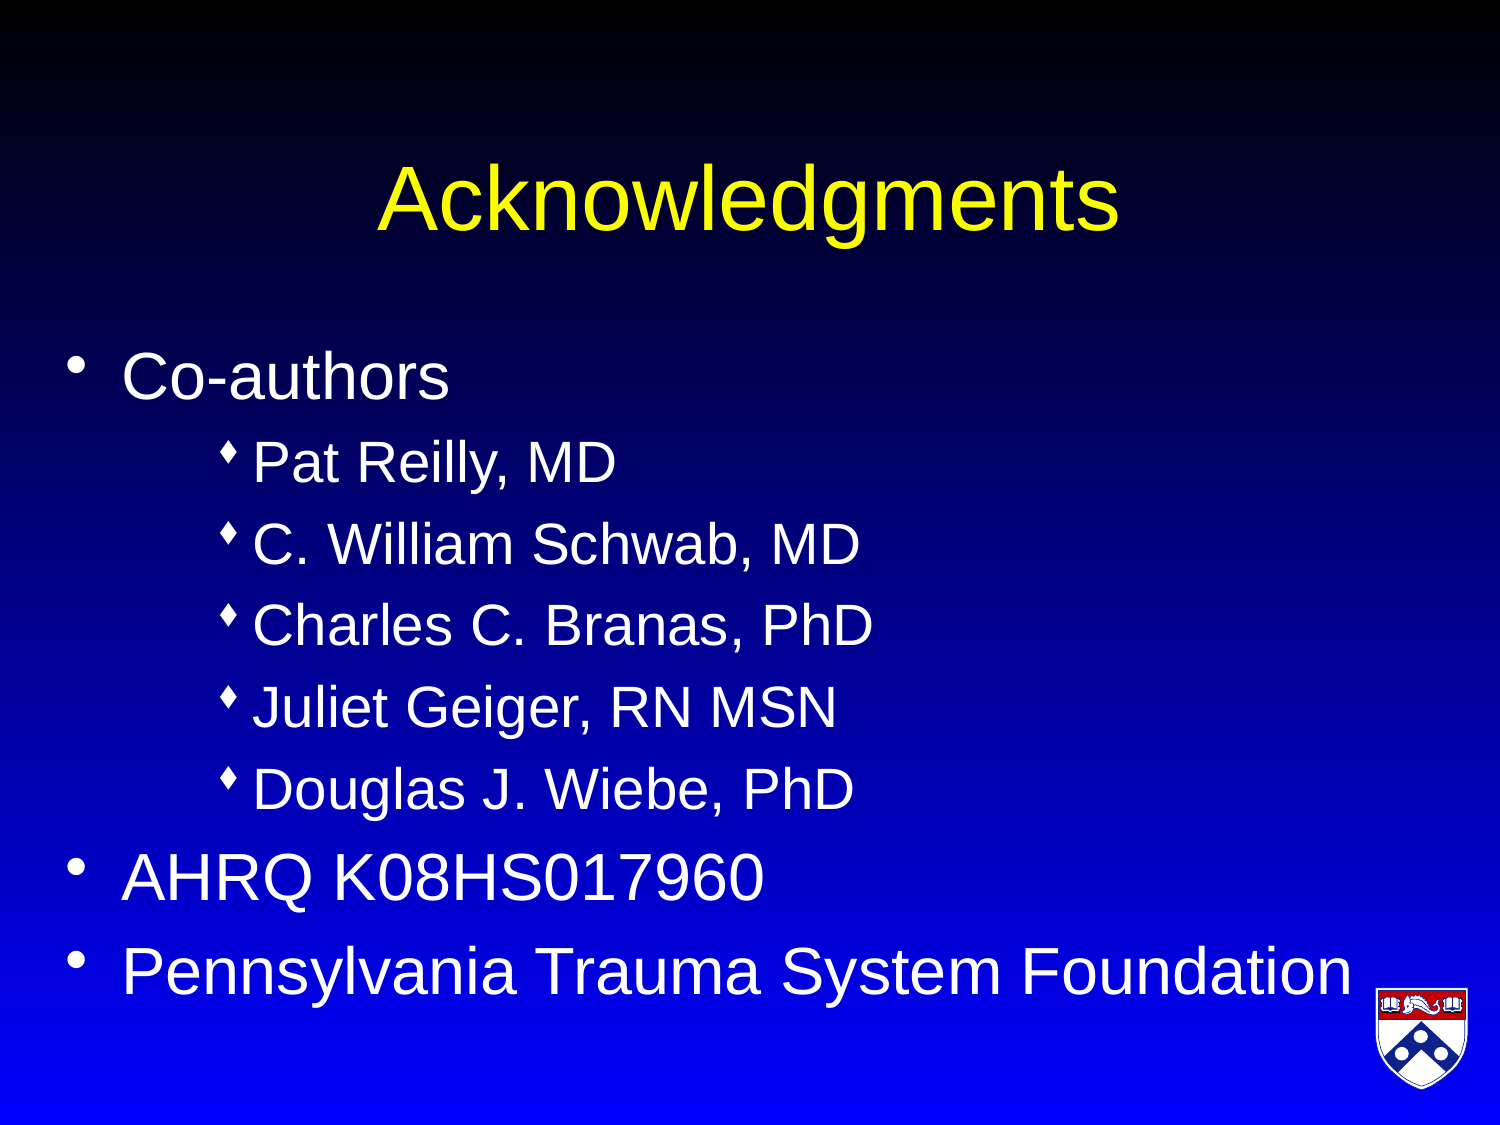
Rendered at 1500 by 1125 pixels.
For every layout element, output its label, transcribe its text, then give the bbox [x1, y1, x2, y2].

list Co-authors Pat Reilly, MD C. William Schwab, MD Charles C. Branas, PhD Juliet Geiger, RN MSN Douglas J. Wiebe, PhD AHRQ K08HS017960 Pennsylvania Trauma System Foundation [49, 324, 1426, 1001]
title Acknowledgments [112, 99, 1388, 288]
